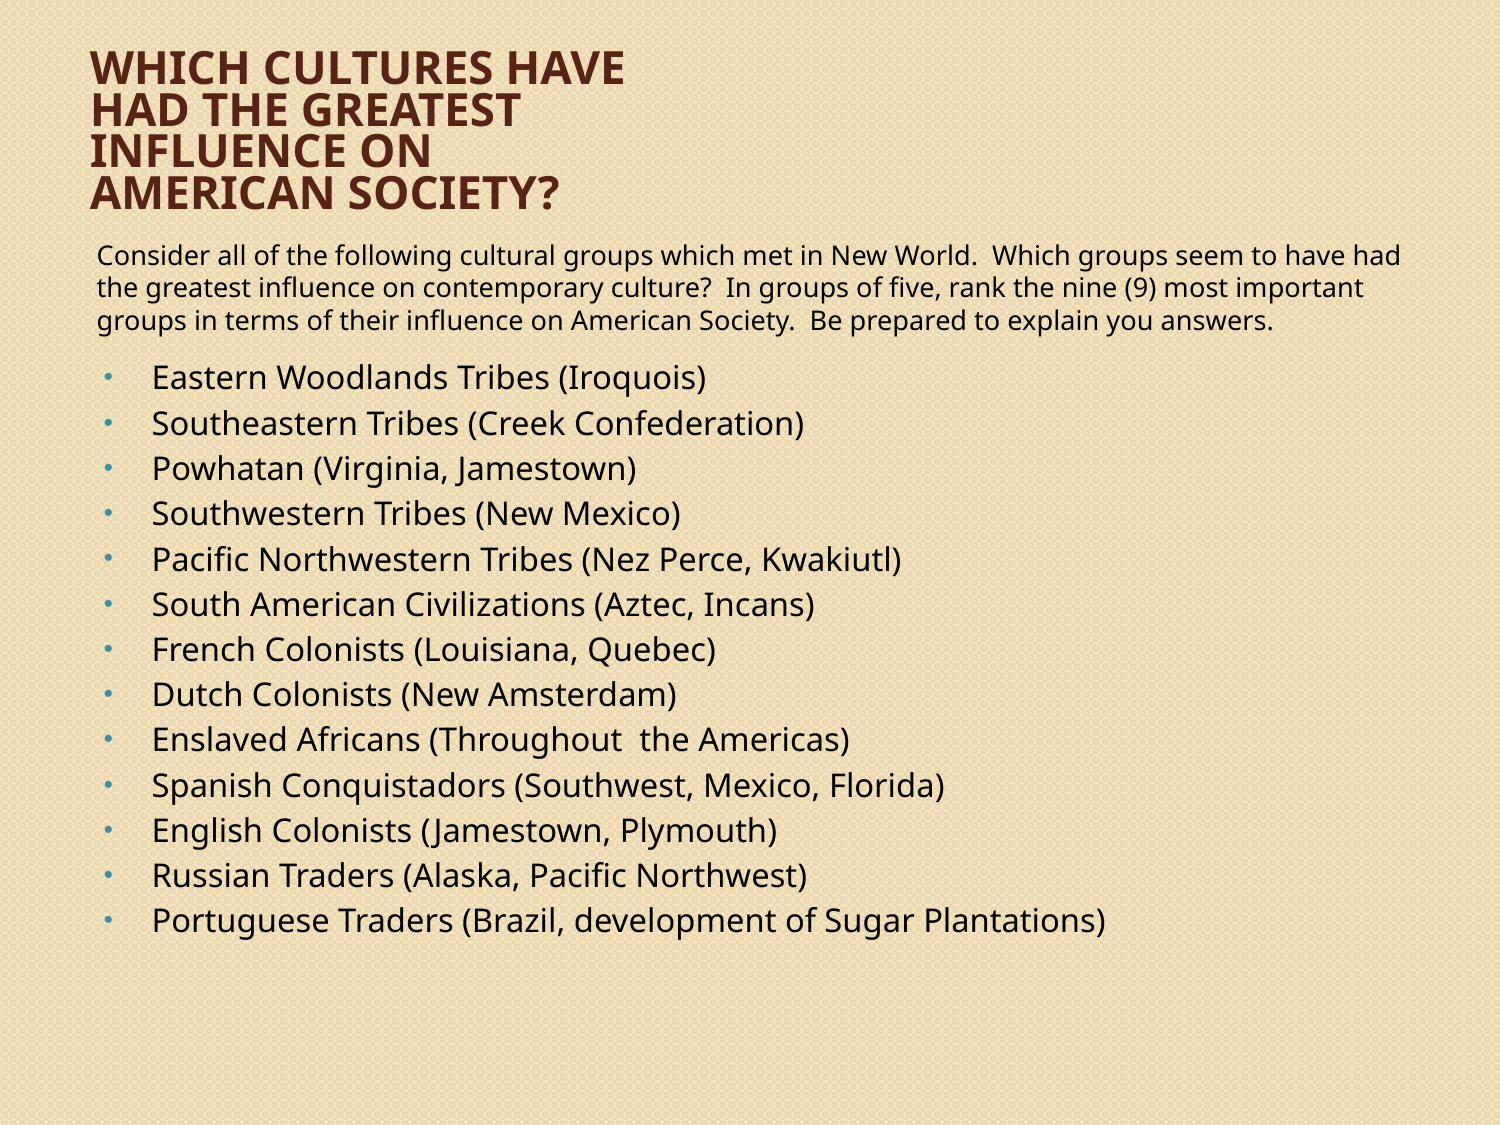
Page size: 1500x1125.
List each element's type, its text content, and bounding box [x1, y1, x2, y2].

list Consider all of the following cultural groups which met in New World. Which groups seem to have had the greatest influence on contemporary culture? In groups of five, rank the nine (9) most important groups in terms of their influence on American Society. Be prepared to explain you answers. [75, 230, 1450, 346]
list Eastern Woodlands Tribes (Iroquois) Southeastern Tribes (Creek Confederation) Powhatan (Virginia, Jamestown) Southwestern Tribes (New Mexico) Pacific Northwestern Tribes (Nez Perce, Kwakiutl) South American Civilizations (Aztec, Incans) French Colonists (Louisiana, Quebec) Dutch Colonists (New Amsterdam) Enslaved Africans (Throughout the Americas) Spanish Conquistadors (Southwest, Mexico, Florida) English Colonists (Jamestown, Plymouth) Russian Traders (Alaska, Pacific Northwest) Portuguese Traders (Brazil, development of Sugar Plantations) [75, 350, 1413, 1005]
title Which cultures have had the greatest influence on American Society? [75, 35, 700, 227]
